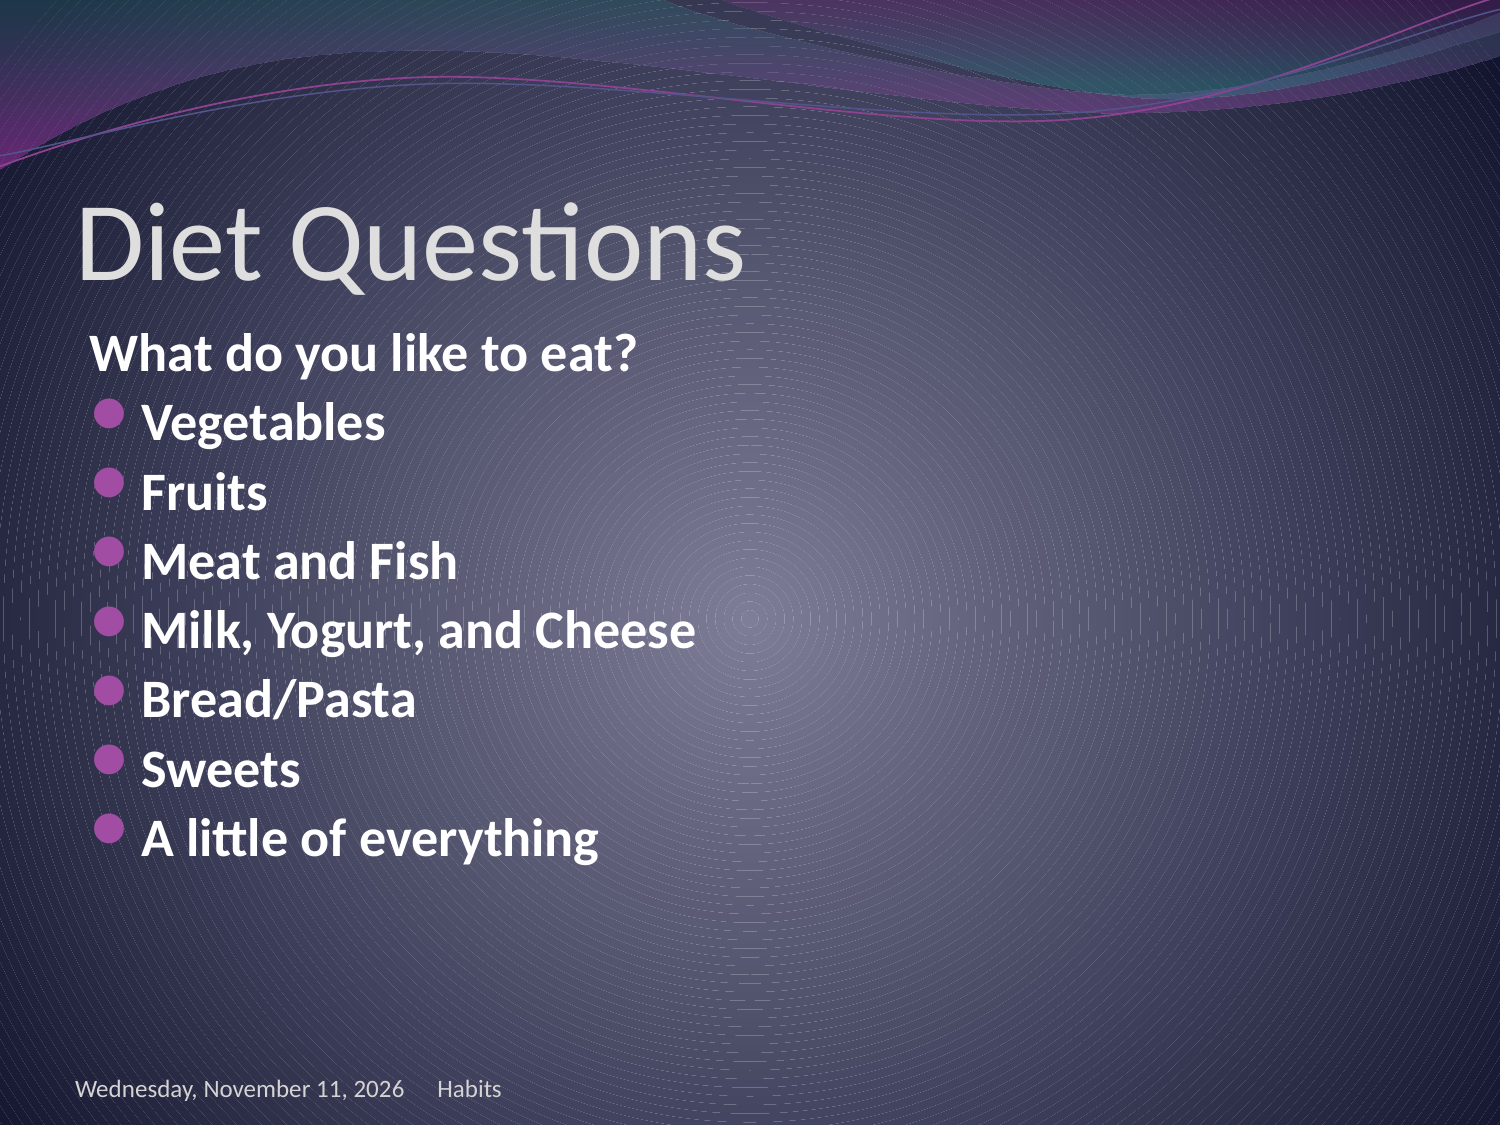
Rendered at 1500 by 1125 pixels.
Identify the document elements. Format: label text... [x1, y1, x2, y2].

title Diet Questions [75, 115, 1425, 303]
list What do you like to eat? Vegetables Fruits Meat and Fish Milk, Yogurt, and Cheese Bread/Pasta Sweets A little of everything [75, 317, 1425, 1038]
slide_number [75, 1042, 425, 1103]
footer Habits [437, 1042, 988, 1103]
